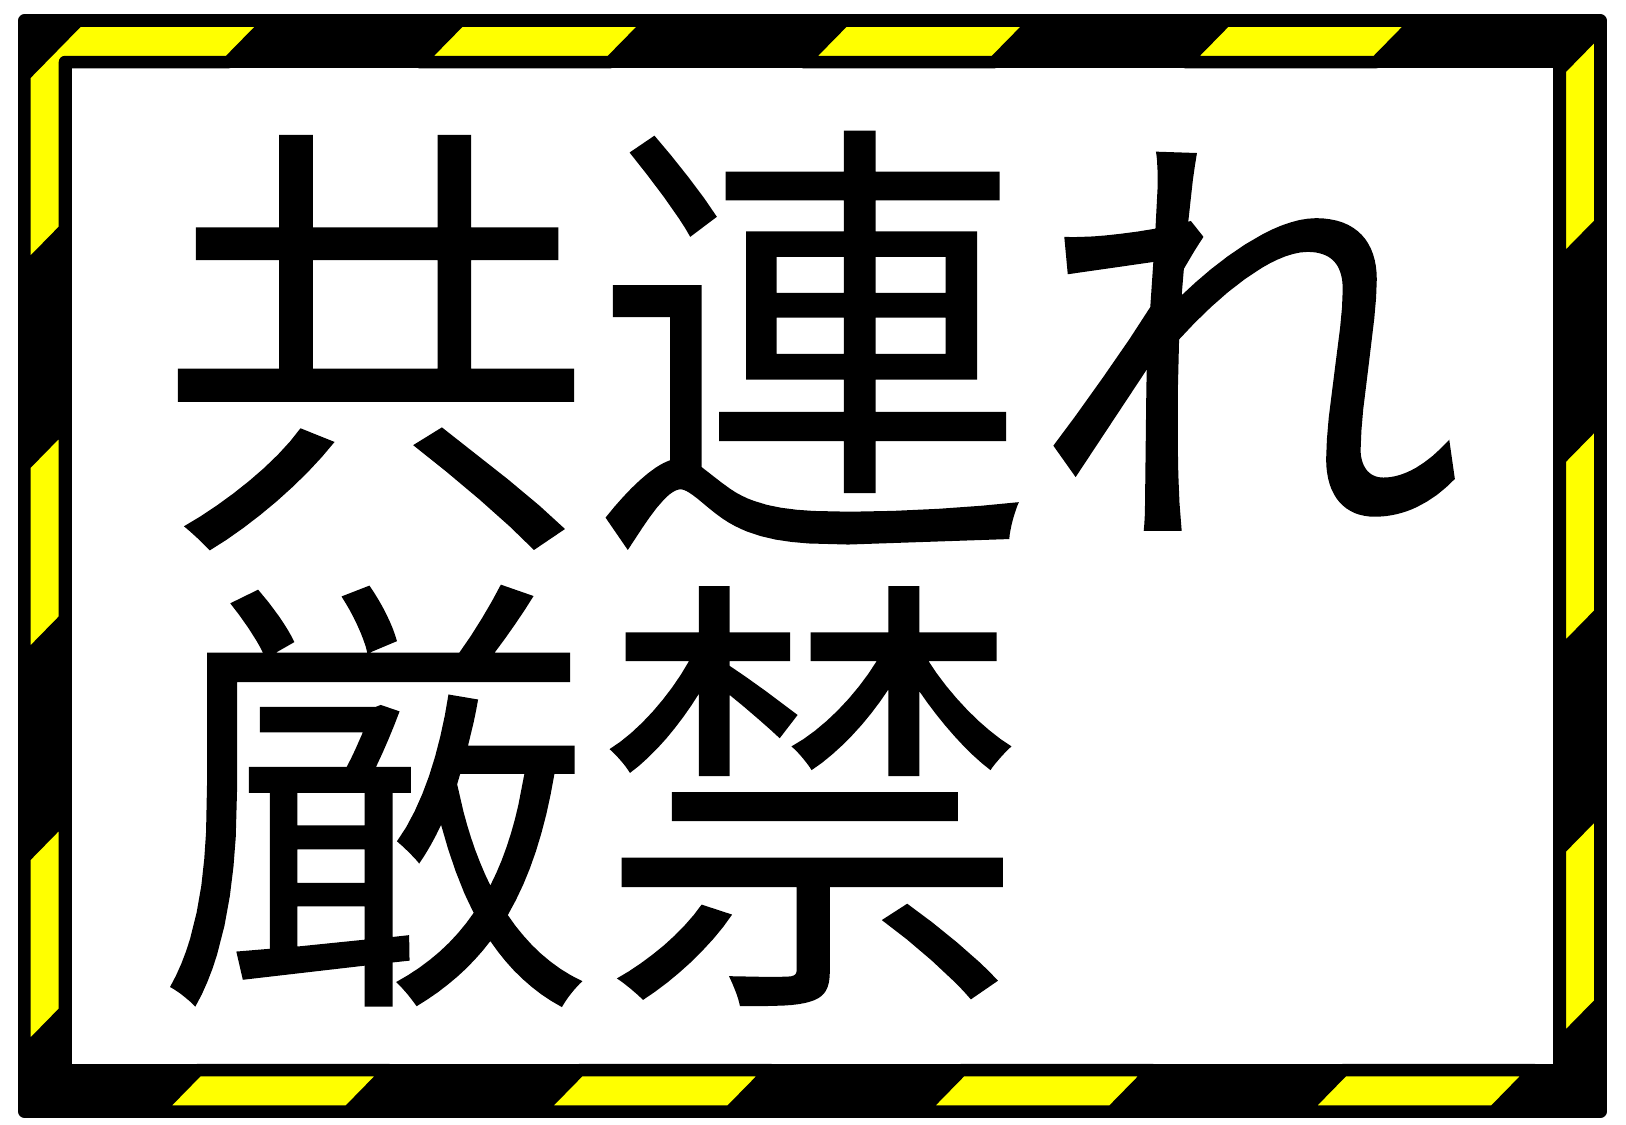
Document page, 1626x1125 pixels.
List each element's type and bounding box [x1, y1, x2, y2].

text_box [24, 20, 1601, 1112]
